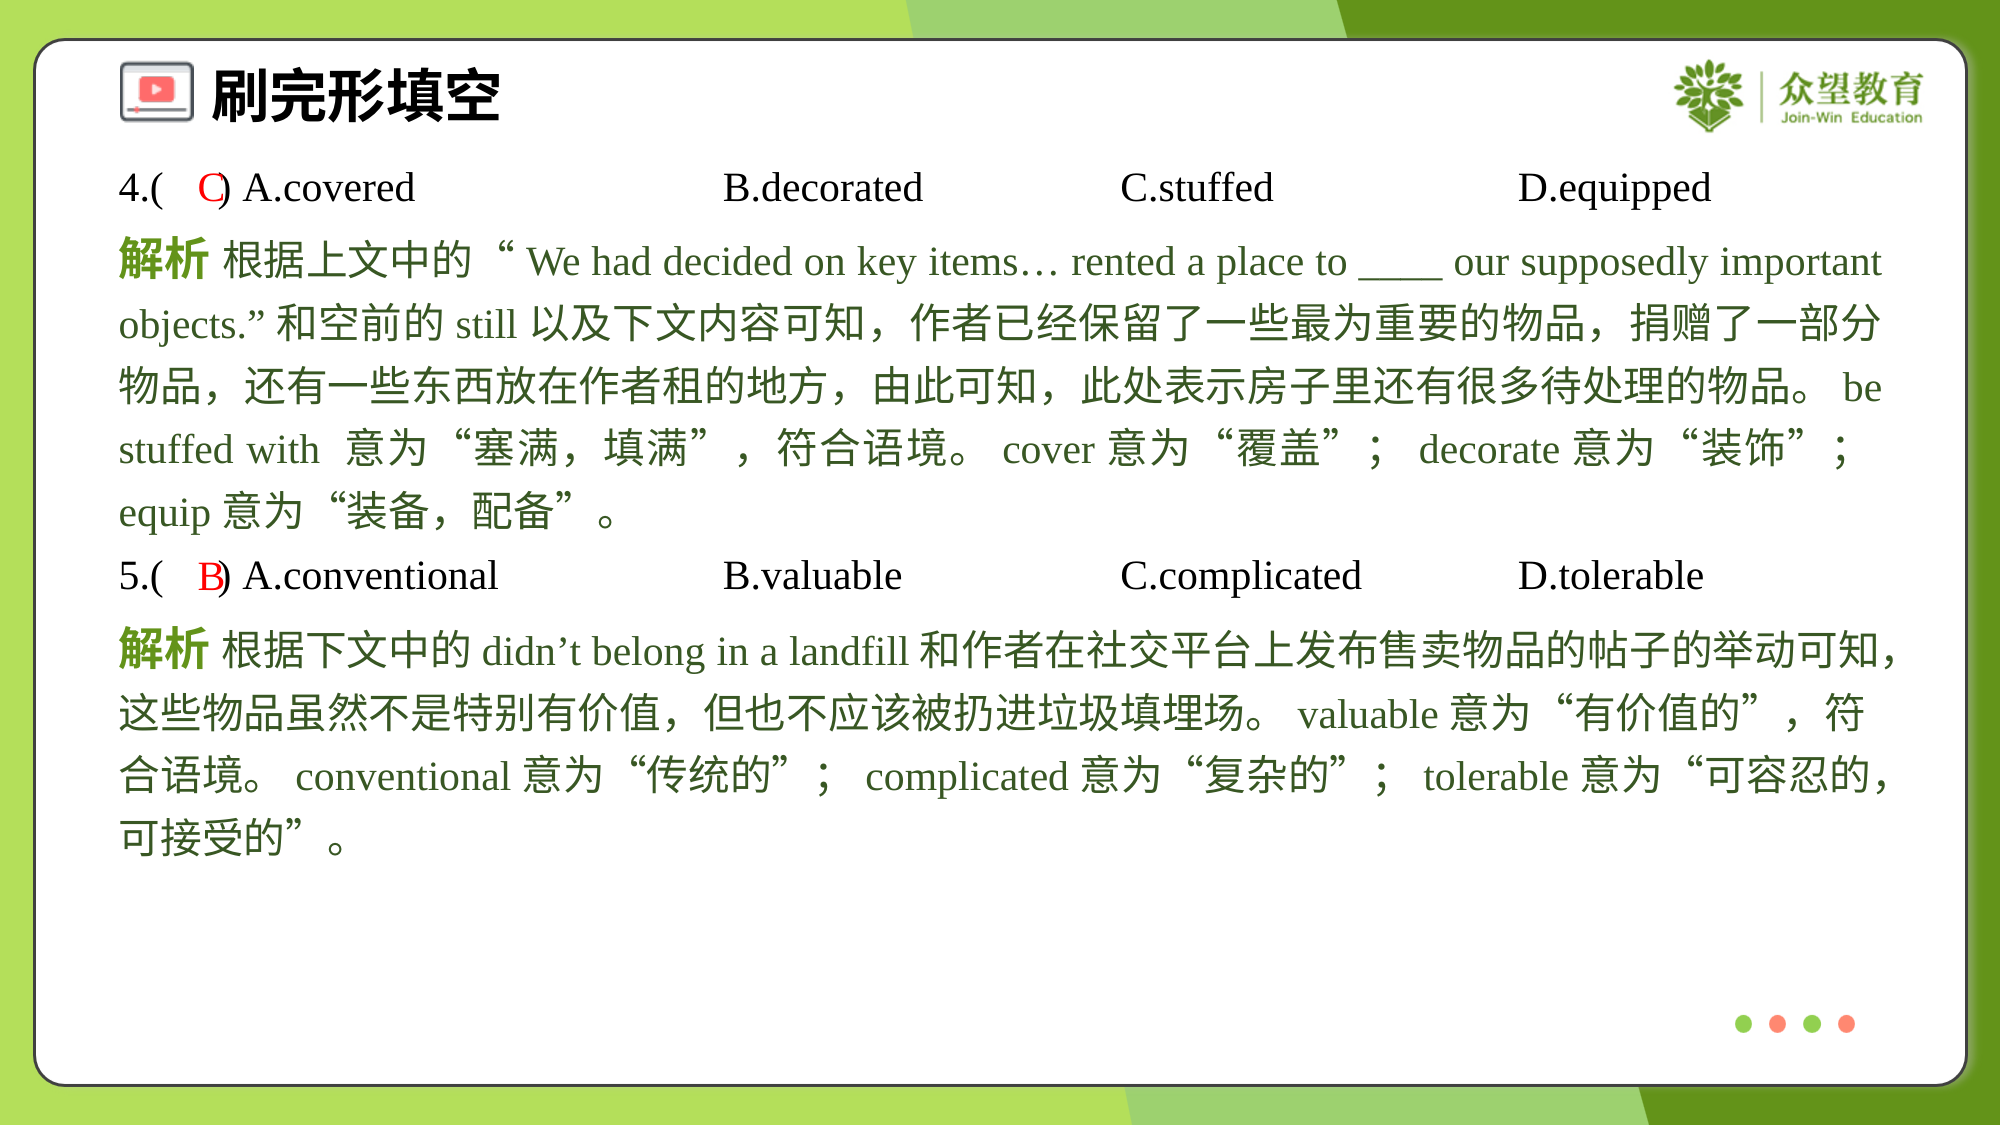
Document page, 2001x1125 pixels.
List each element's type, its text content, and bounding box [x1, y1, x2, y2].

text_box B [192, 535, 231, 594]
text_box 解析 根据上文中的“We had decided on key items… rented a place to ____ our supposedly important objects.”和空前的still以及下文内容可知，作者已经保留了一些最为重要的物品，捐赠了一部分物品，还有一些东西放在作者租的地方，由此可知，此处表示房子里还有很多待处理的物品。be stuffed with 意为“塞满，填满”，符合语境。cover意为“覆盖”；decorate意为“装饰”；equip意为“装备，配备”。 [118, 215, 1883, 530]
text_box 解析 根据下文中的didn’t belong in a landfill和作者在社交平台上发布售卖物品的帖子的举动可知，这些物品虽然不是特别有价值，但也不应该被扔进垃圾填埋场。valuable意为“有价值的”，符合语境。conventional意为“传统的”；complicated意为“复杂的”；tolerable意为“可容忍的，可接受的”。 [118, 605, 1883, 857]
text_box 5.( ) A.conventional B.valuable C.complicated D.tolerable [231, 535, 1883, 593]
text_box 5.( ) A.conventional B.valuable C.complicated D.tolerable [118, 535, 192, 593]
picture [0, 0, 2000, 1125]
text_box 4.( ) A.covered B.decorated C.stuffed D.equipped [118, 146, 192, 204]
text_box C [192, 146, 231, 205]
text_box 4.( ) A.covered B.decorated C.stuffed D.equipped [231, 146, 1883, 204]
